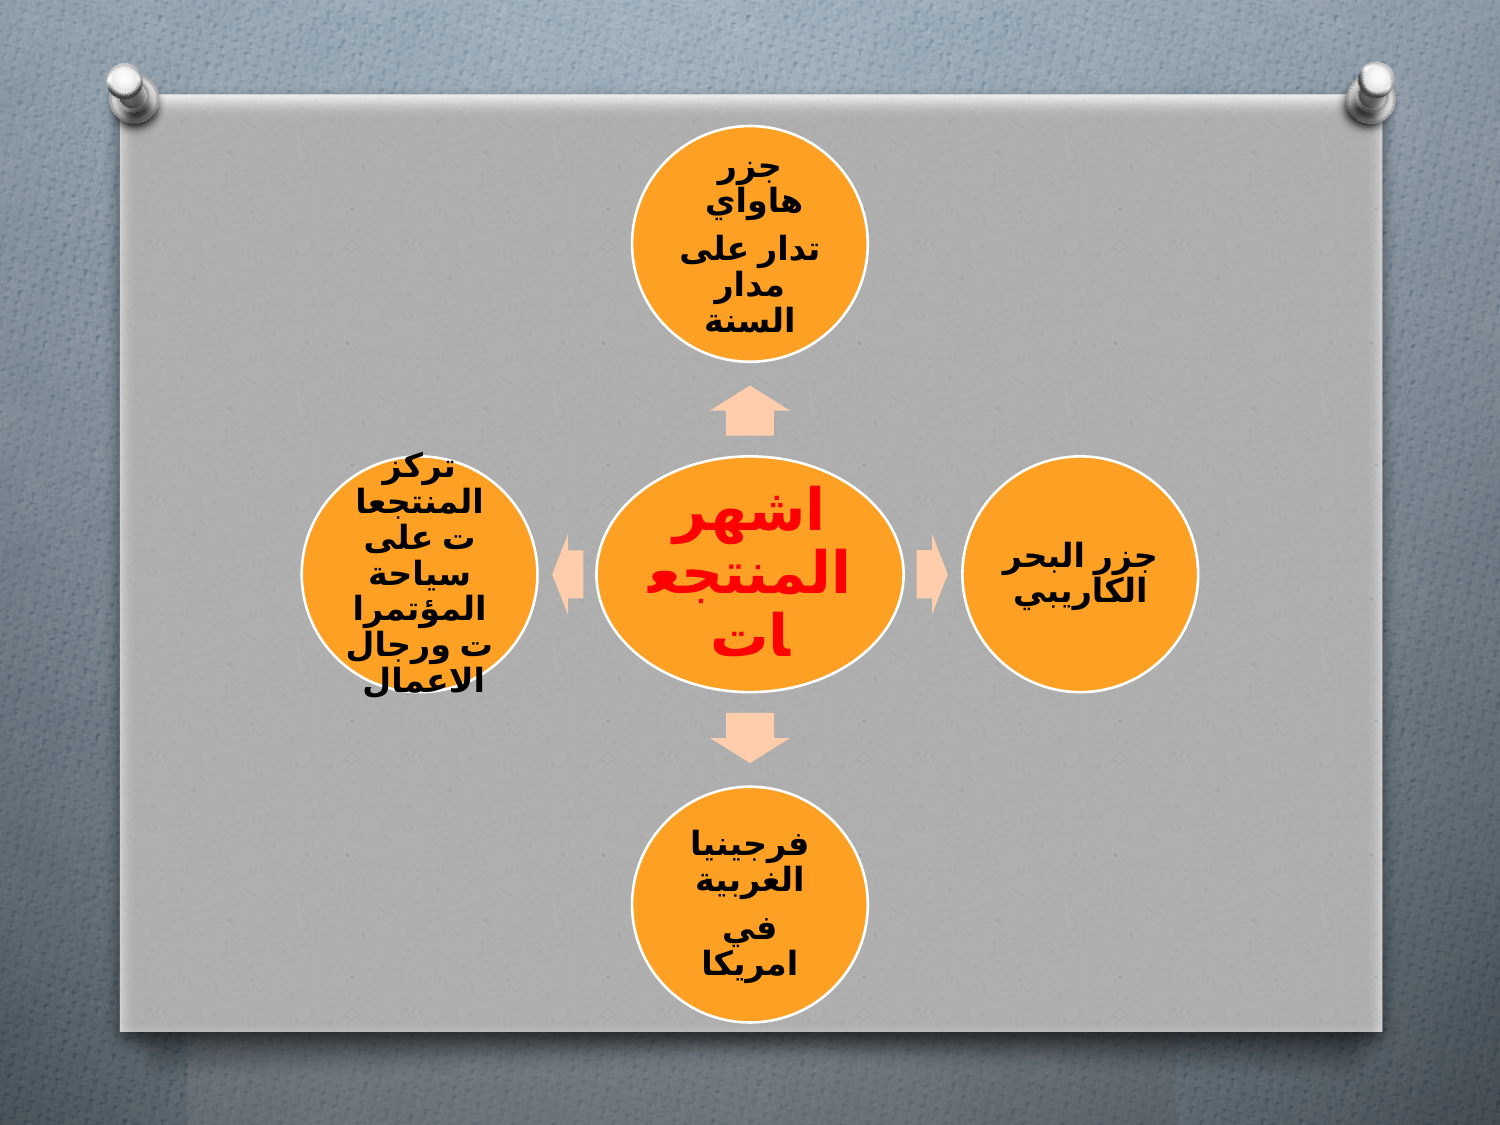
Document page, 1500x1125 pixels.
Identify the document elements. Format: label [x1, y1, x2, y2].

list [135, 125, 1365, 1024]
picture [1317, 35, 1439, 151]
picture [75, 29, 198, 142]
